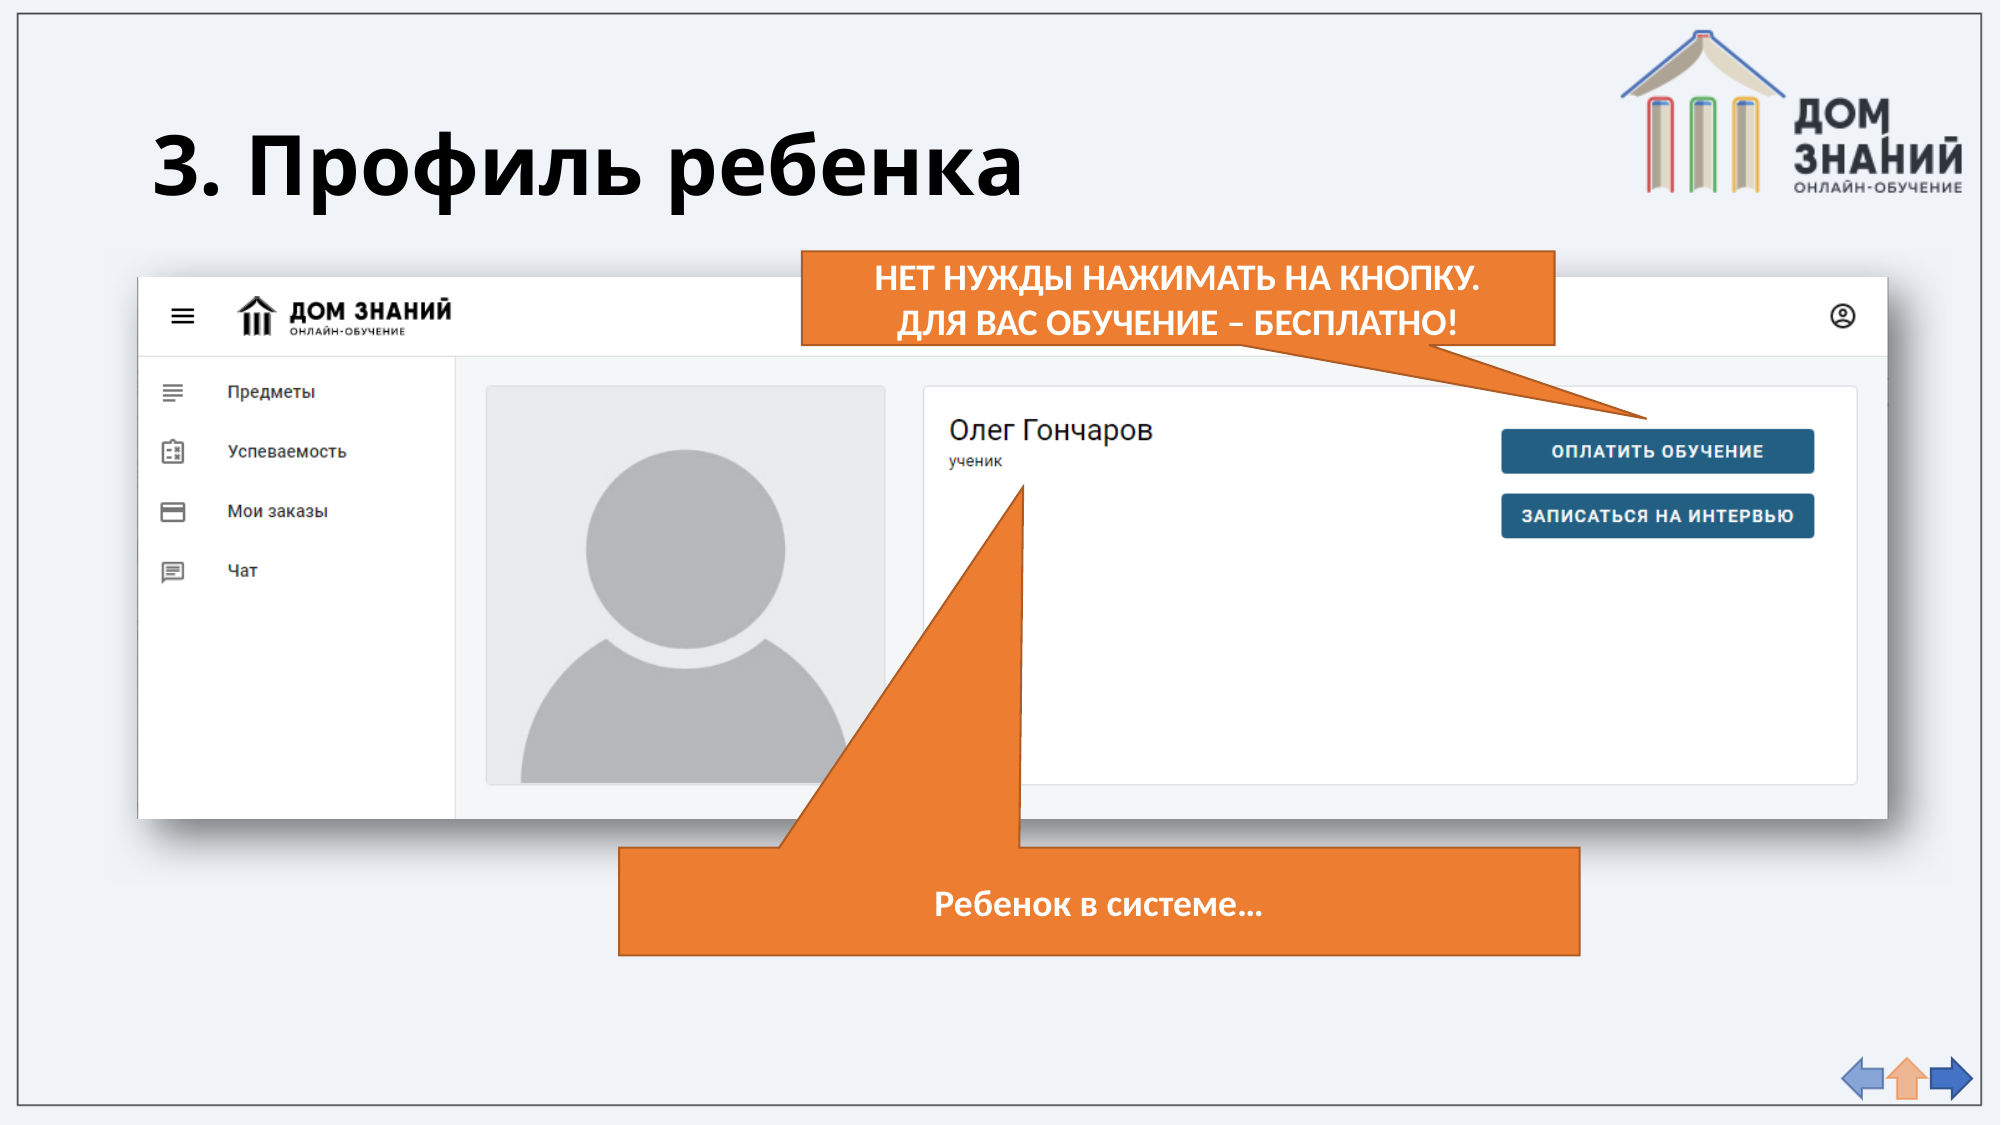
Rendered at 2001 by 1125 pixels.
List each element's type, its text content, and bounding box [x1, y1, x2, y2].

text_box Ребенок в системе… [618, 819, 1581, 957]
text_box [1884, 1056, 1930, 1100]
text_box [1929, 1056, 1974, 1101]
title 3. Профиль ребенка [137, 59, 1863, 277]
text_box [1840, 1056, 1885, 1101]
text_box НЕТ НУЖДЫ НАЖИМАТЬ НА КНОПКУ. ДЛЯ ВАС ОБУЧЕНИЕ – БЕСПЛАТНО! [800, 250, 1556, 277]
picture [0, 0, 2001, 1125]
